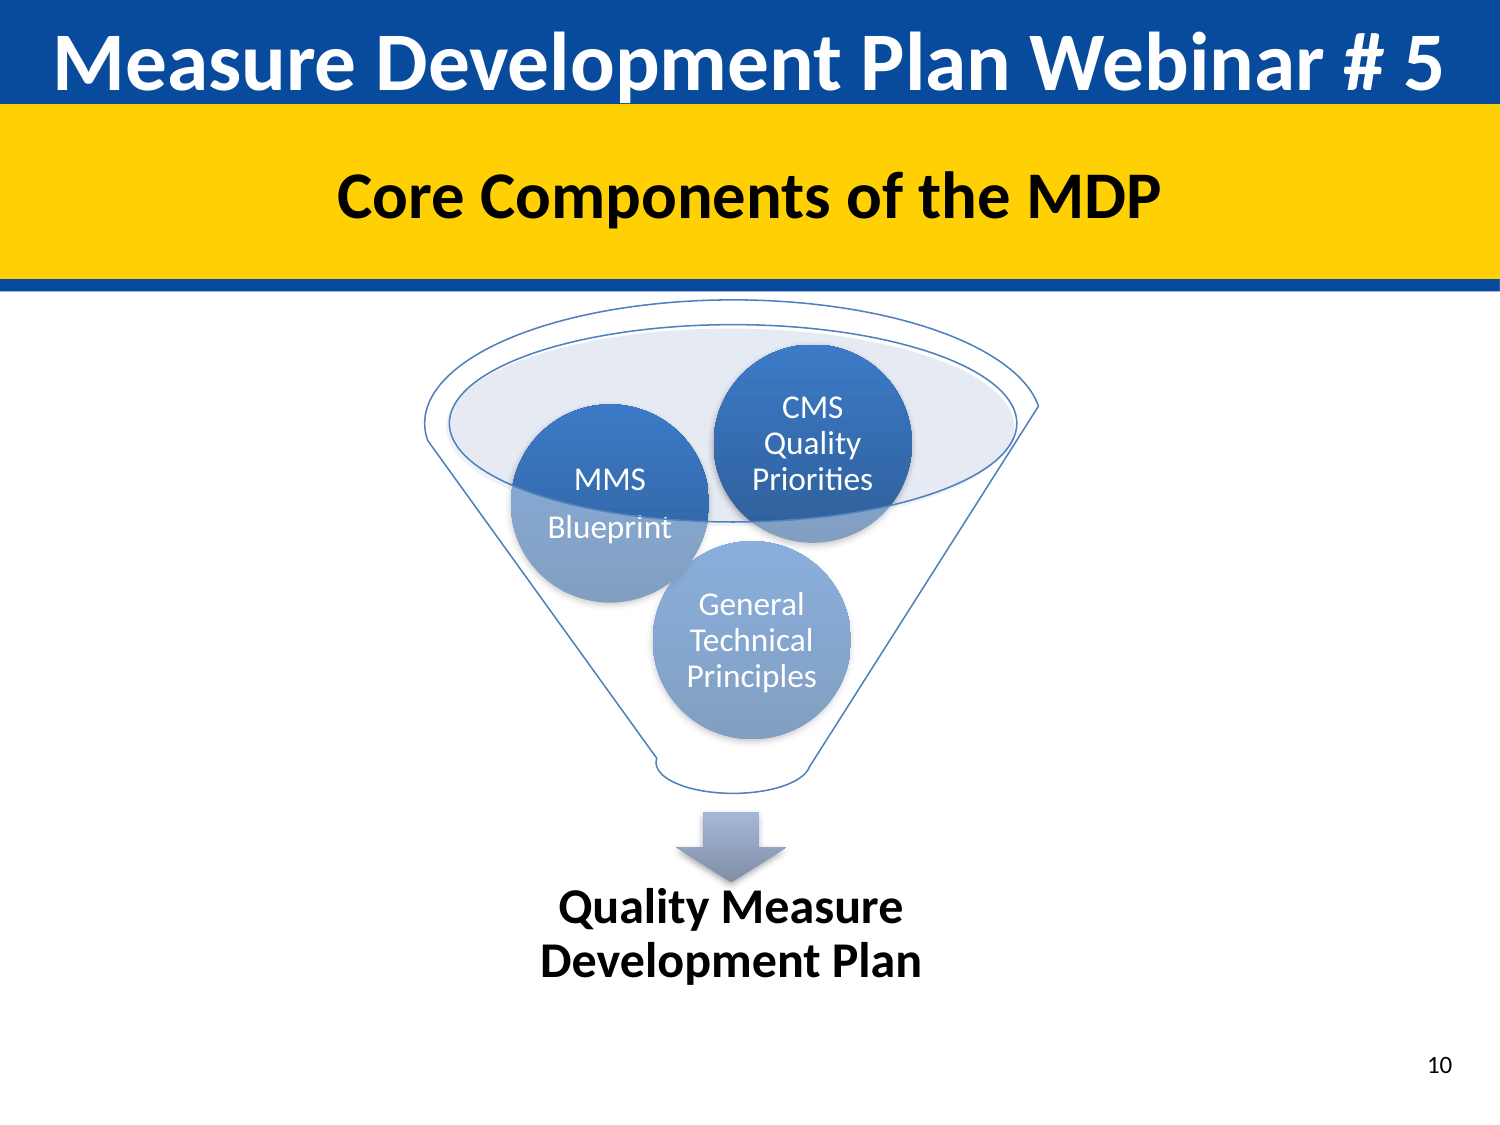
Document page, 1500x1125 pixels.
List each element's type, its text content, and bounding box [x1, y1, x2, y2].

text_box Core Components of the MDP [0, 117, 1500, 279]
title Measure Development Plan Webinar # 5 [0, 0, 1500, 104]
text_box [74, 299, 1388, 1006]
